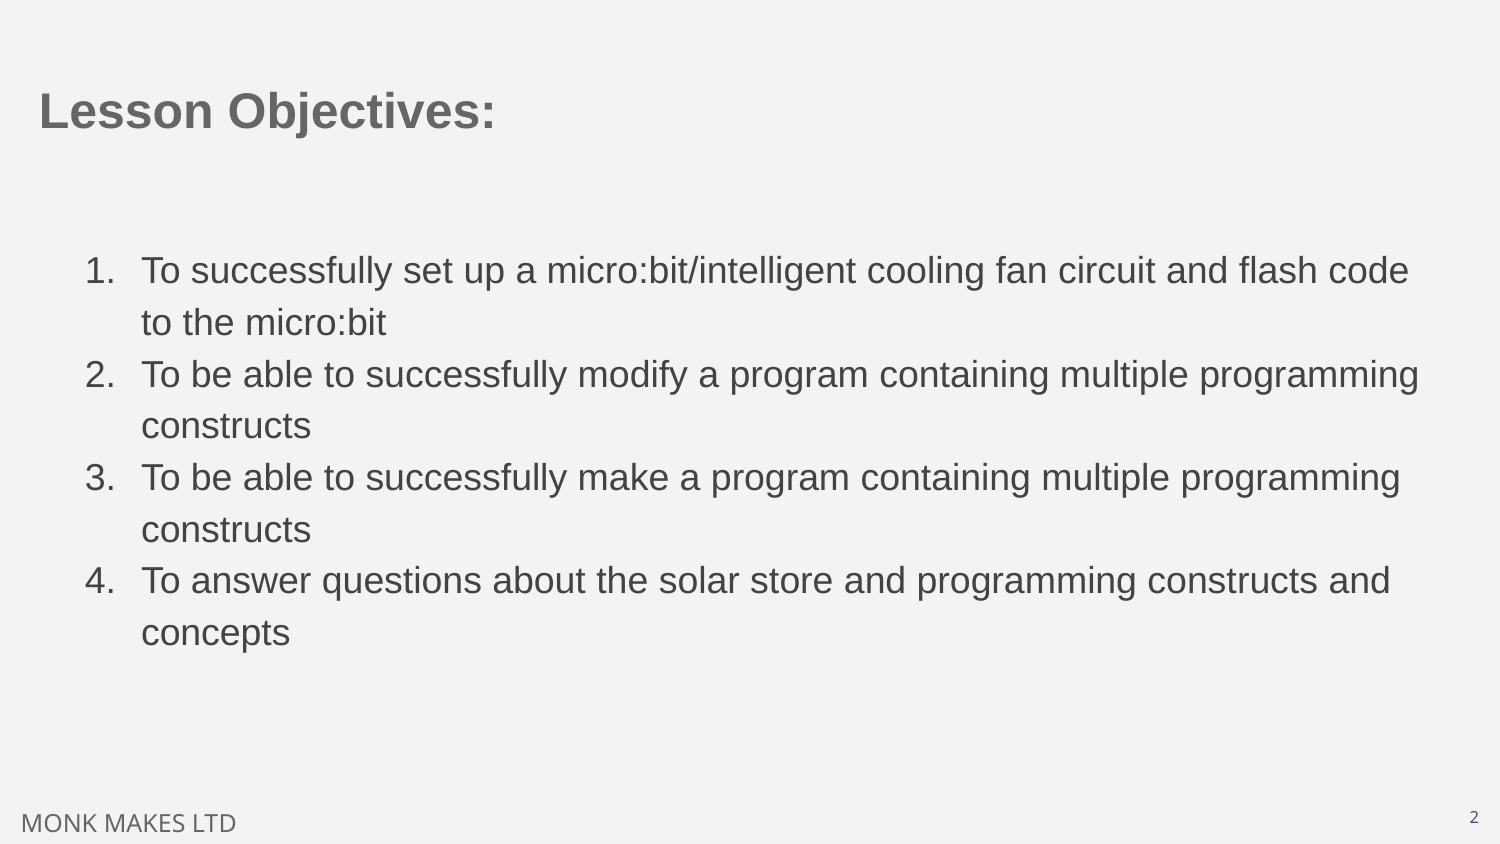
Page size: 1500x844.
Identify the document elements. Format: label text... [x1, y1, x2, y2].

slide_number ‹#› [1448, 792, 1500, 844]
list To successfully set up a micro:bit/intelligent cooling fan circuit and flash code to the micro:bit To be able to successfully modify a program containing multiple programming constructs To be able to successfully make a program containing multiple programming constructs To answer questions about the solar store and programming constructs and concepts [51, 224, 1449, 702]
title Lesson Objectives: [23, 51, 1422, 167]
